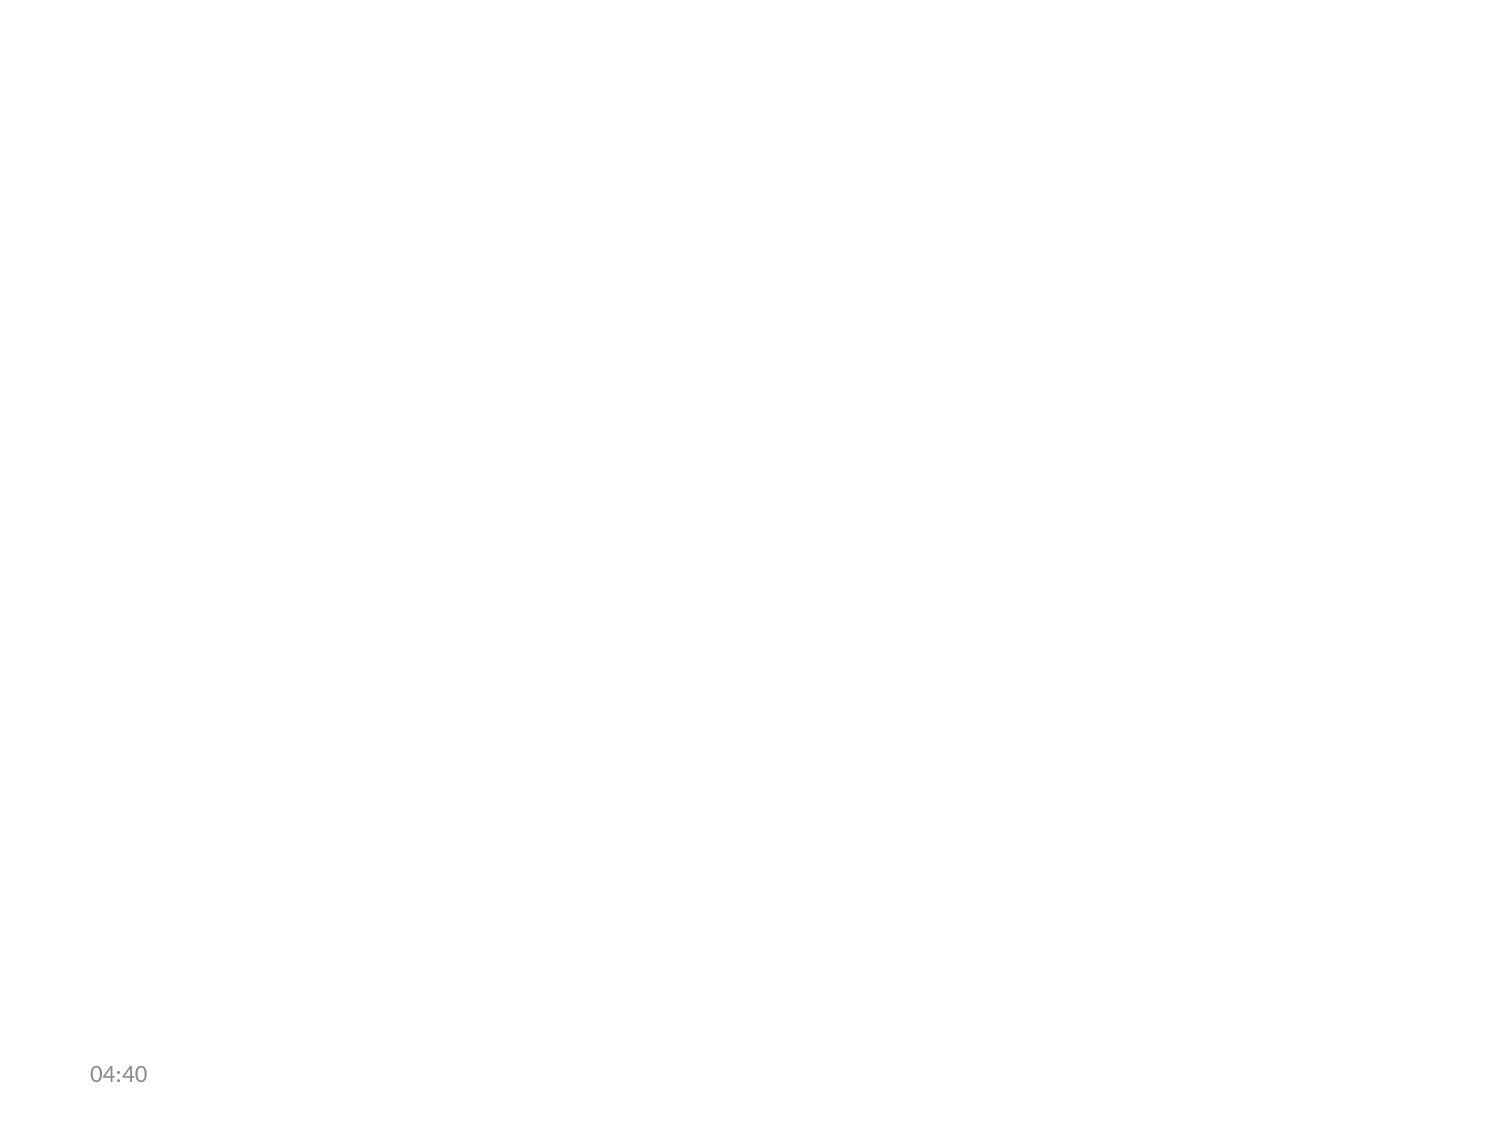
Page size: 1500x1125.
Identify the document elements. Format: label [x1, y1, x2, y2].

slide_number [75, 1042, 425, 1103]
